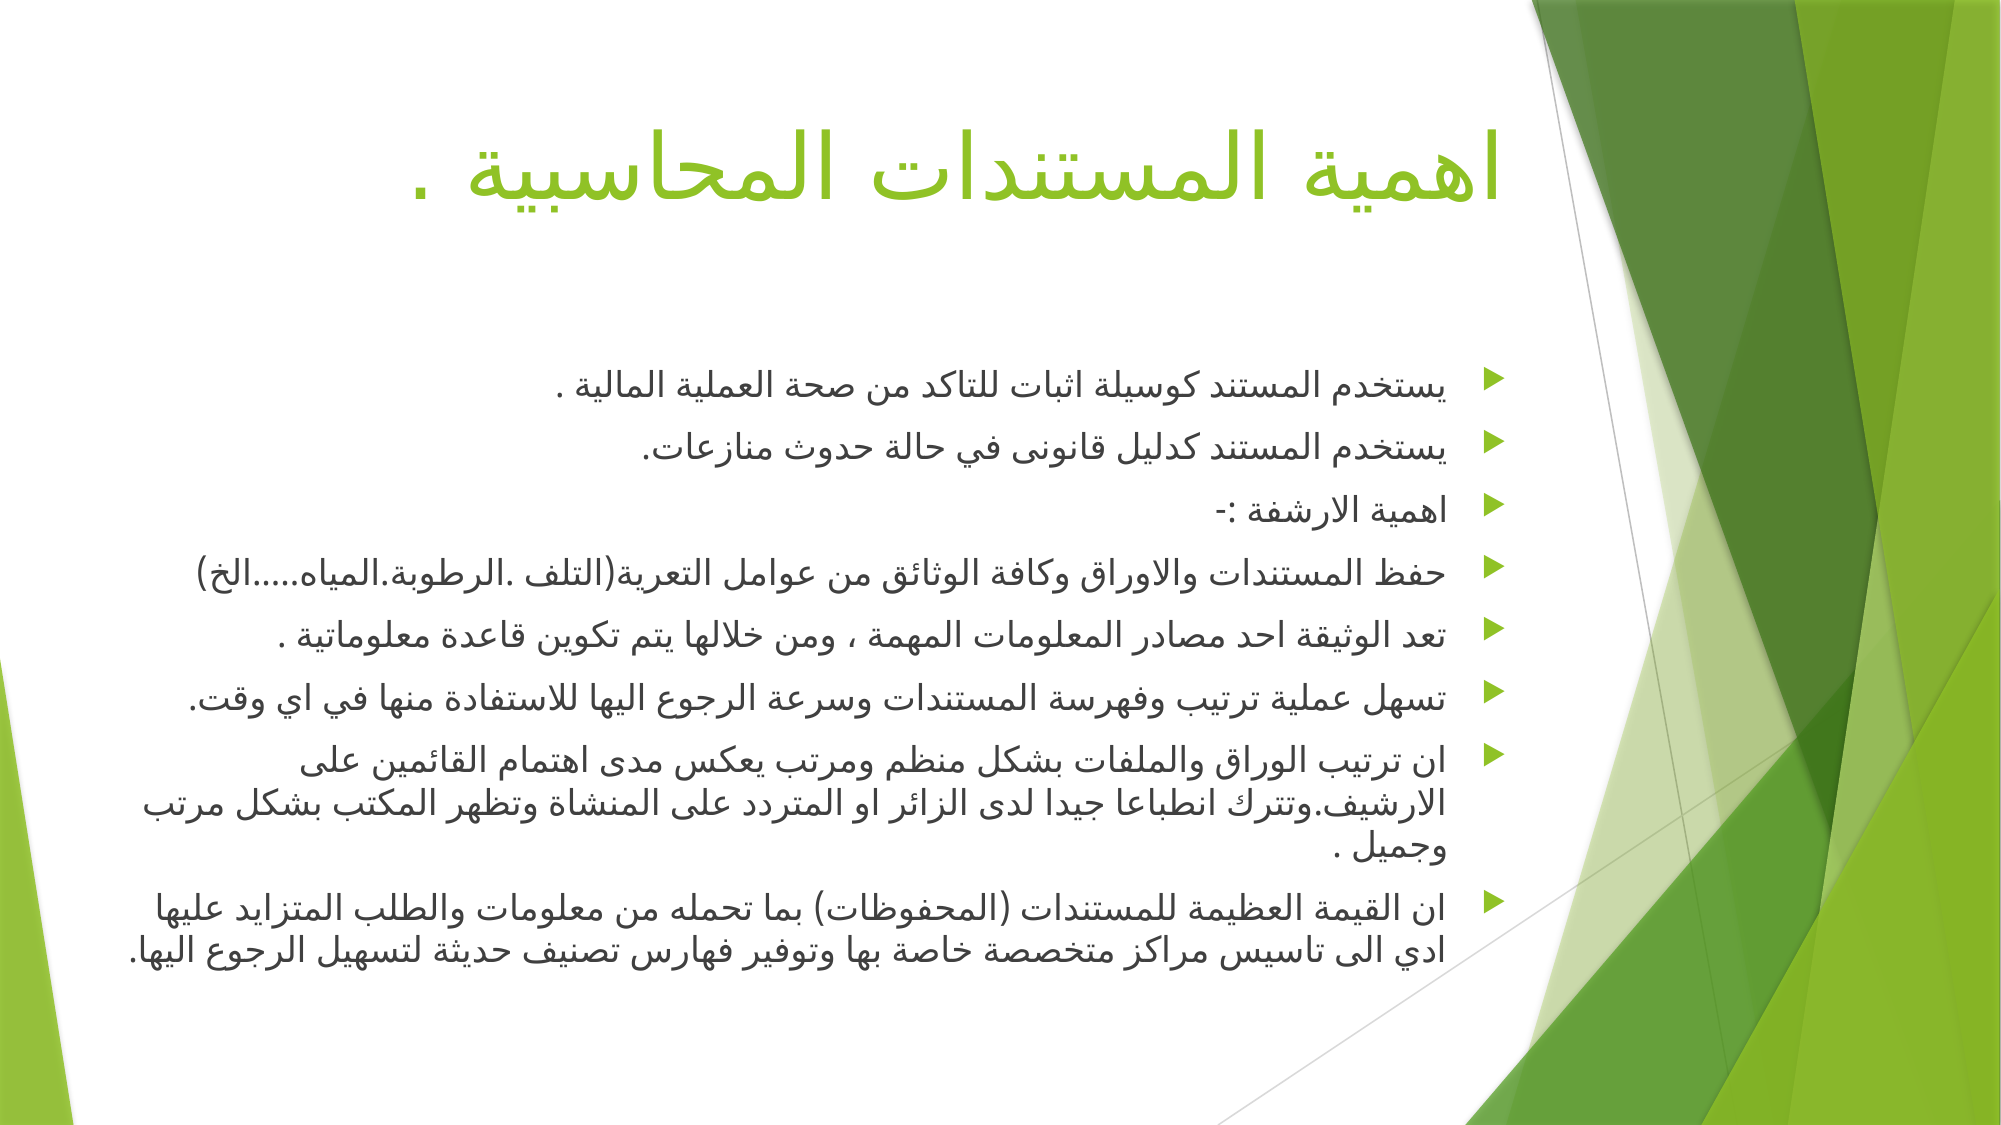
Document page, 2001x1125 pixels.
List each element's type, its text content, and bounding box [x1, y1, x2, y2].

title اهمية المستندات المحاسبية . [111, 99, 1522, 317]
list يستخدم المستند كوسيلة اثبات للتاكد من صحة العملية المالية . يستخدم المستند كدليل قانونى في حالة حدوث منازعات. اهمية الارشفة :- حفظ المستندات والاوراق وكافة الوثائق من عوامل التعرية(التلف .الرطوبة.المياه.....الخ) تعد الوثيقة احد مصادر المعلومات المهمة ، ومن خلالها يتم تكوين قاعدة معلوماتية . تسهل عملية ترتيب وفهرسة المستندات وسرعة الرجوع اليها للاستفادة منها في اي وقت. ان ترتيب الوراق والملفات بشكل منظم ومرتب يعكس مدى اهتمام القائمين على الارشيف.وتترك انطباعا جيدا لدى الزائر او المتردد على المنشاة وتظهر المكتب بشكل مرتب وجميل . ان القيمة العظيمة للمستندات (المحفوظات) بما تحمله من معلومات والطلب المتزايد عليها ادي الى تاسيس مراكز متخصصة خاصة بها وتوفير فهارس تصنيف حديثة لتسهيل الرجوع اليها. [111, 354, 1522, 992]
